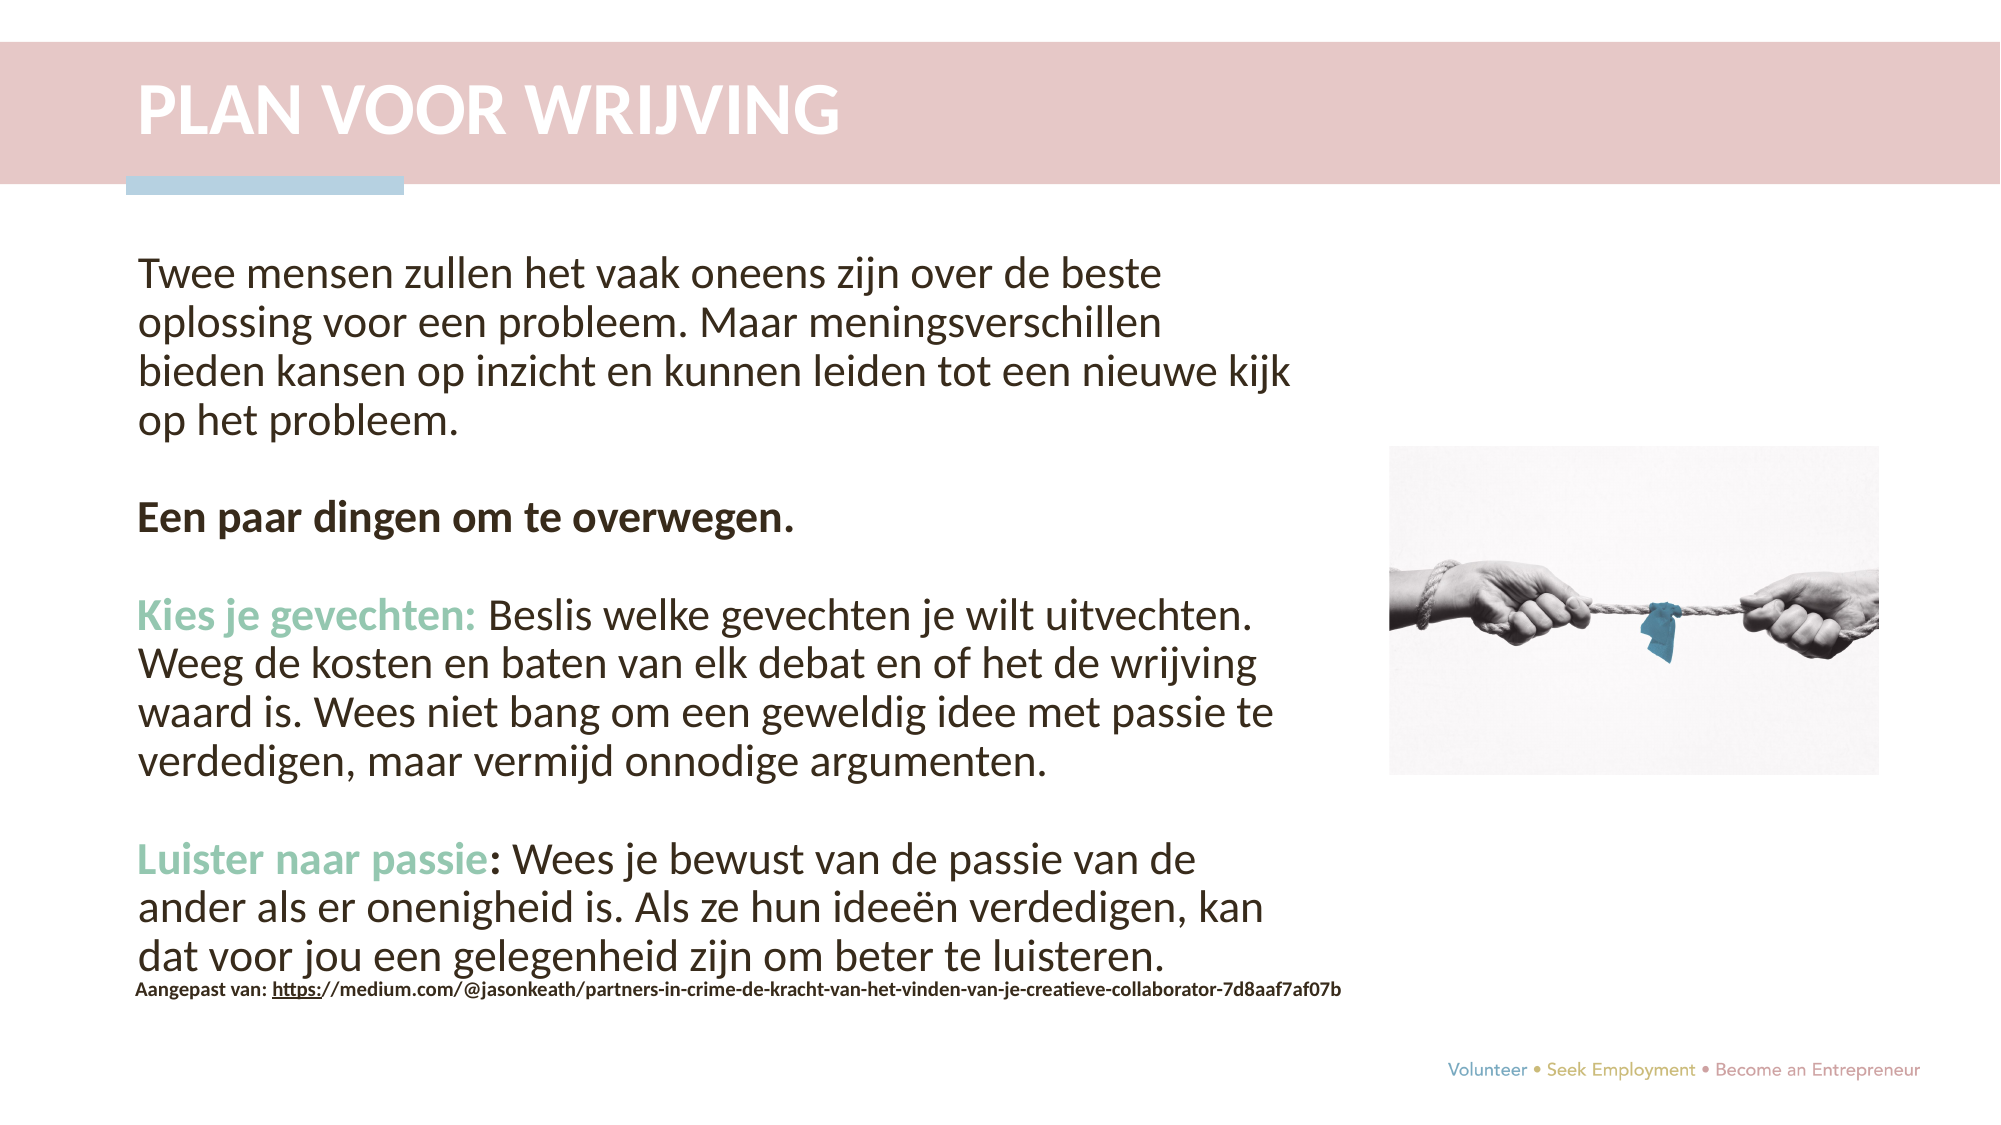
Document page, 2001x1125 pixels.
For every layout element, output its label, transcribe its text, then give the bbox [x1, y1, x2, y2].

list Twee mensen zullen het vaak oneens zijn over de beste oplossing voor een probleem. Maar meningsverschillen bieden kansen op inzicht en kunnen leiden tot een nieuwe kijk op het probleem. Een paar dingen om te overwegen. Kies je gevechten: Beslis welke gevechten je wilt uitvechten. Weeg de kosten en baten van elk debat en of het de wrijving waard is. Wees niet bang om een geweldig idee met passie te verdedigen, maar vermijd onnodige argumenten. Luister naar passie: Wees je bewust van de passie van de ander als er onenigheid is. Als ze hun ideeën verdedigen, kan dat voor jou een gelegenheid zijn om beter te luisteren. [123, 241, 1314, 967]
list PLAN VOOR WRIJVING [123, 51, 1913, 170]
picture [1389, 446, 1879, 775]
text_box Aangepast van: https://medium.com/@jasonkeath/partners-in-crime-de-kracht-van-het-vinden-van-je-creatieve-collaborator-7d8aaf7af07b [120, 967, 1485, 1008]
picture [1418, 1046, 1971, 1103]
